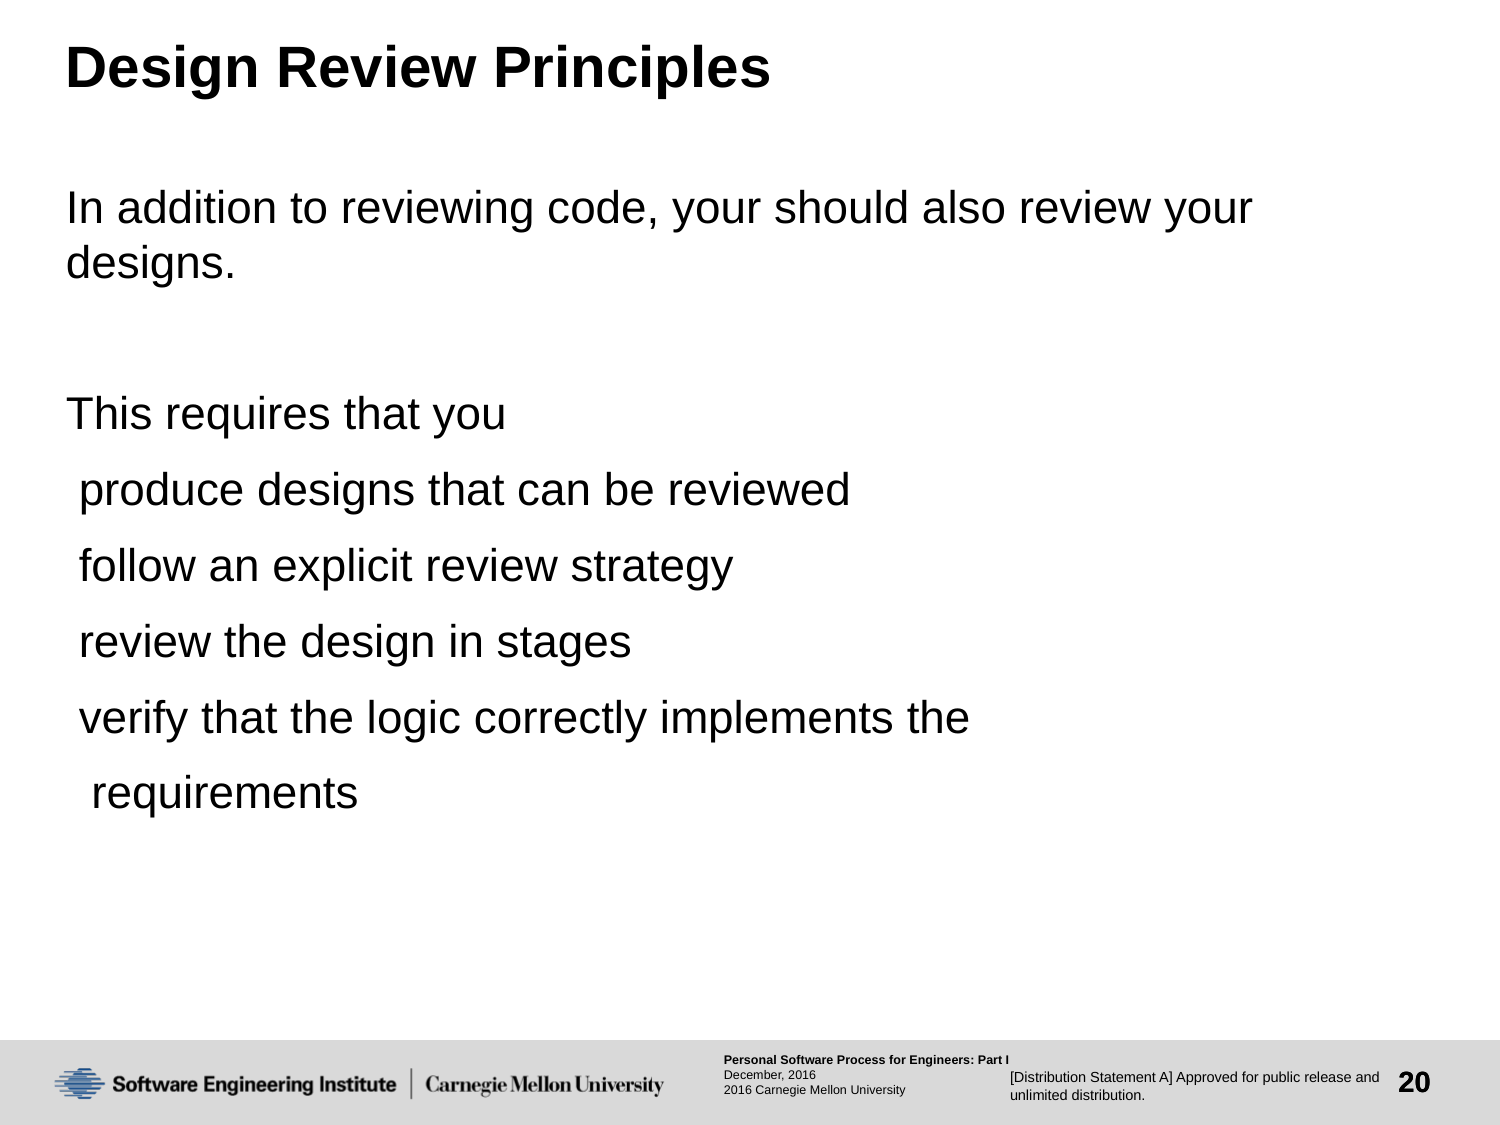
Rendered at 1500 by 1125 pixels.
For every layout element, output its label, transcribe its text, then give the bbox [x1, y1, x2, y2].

title Design Review Principles [65, 37, 1313, 148]
list In addition to reviewing code, your should also review your designs. This requires that you produce designs that can be reviewed follow an explicit review strategy review the design in stages verify that the logic correctly implements the requirements [65, 177, 1431, 1000]
picture [46, 1061, 673, 1104]
